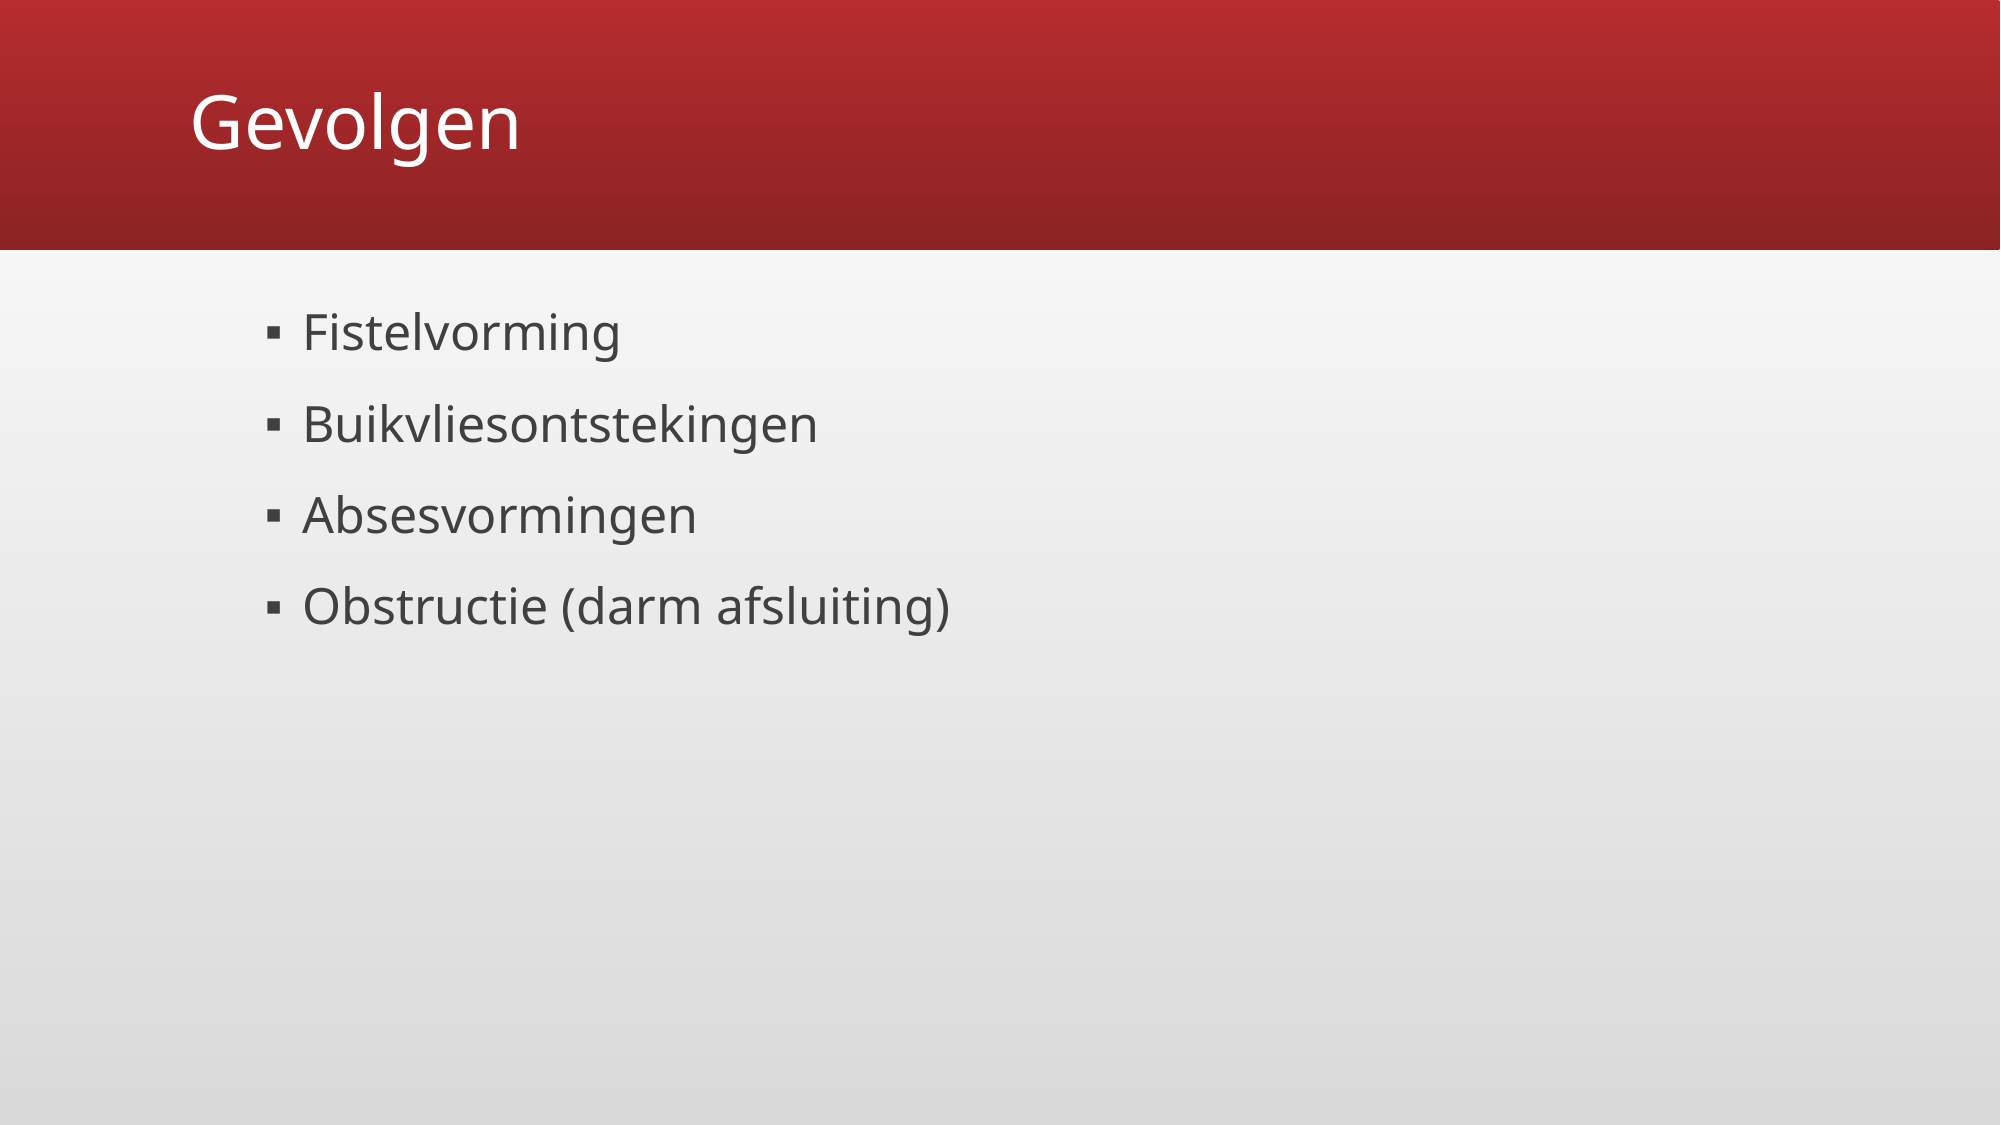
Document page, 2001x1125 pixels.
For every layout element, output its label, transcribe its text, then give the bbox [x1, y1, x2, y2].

list Fistelvorming Buikvliesontstekingen Absesvormingen Obstructie (darm afsluiting) [249, 299, 1750, 1050]
title Gevolgen [174, 16, 1825, 234]
